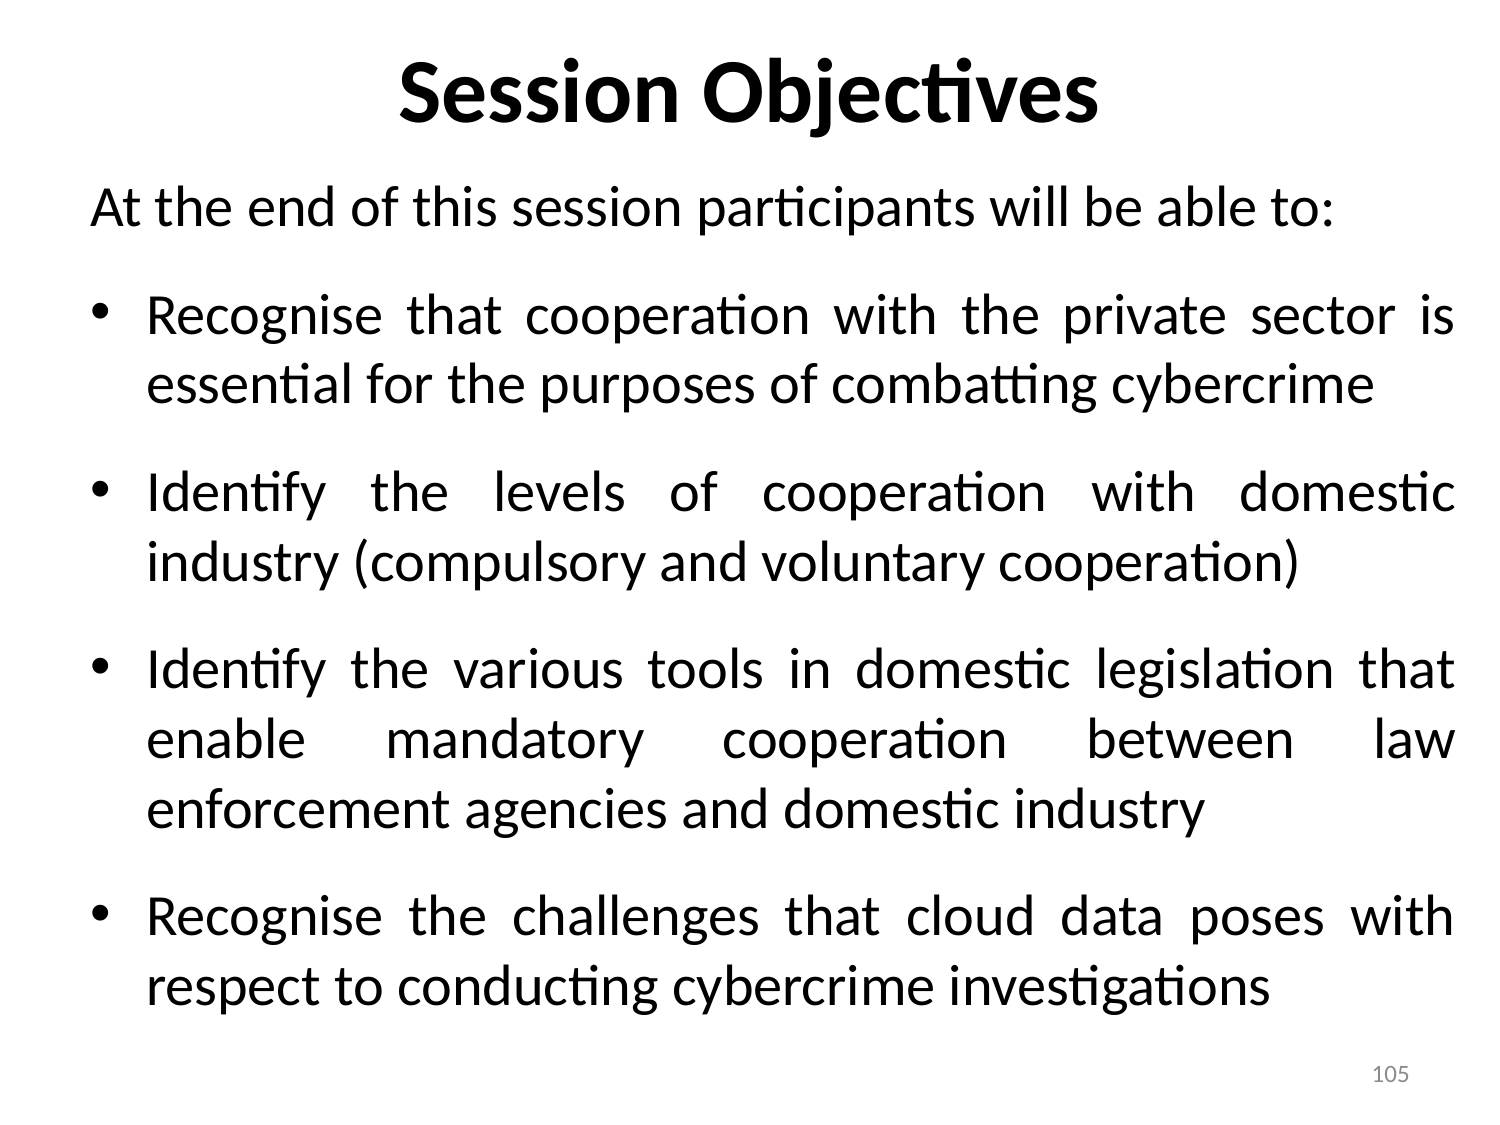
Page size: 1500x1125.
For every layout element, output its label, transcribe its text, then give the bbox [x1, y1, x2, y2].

title Session Objectives [75, 23, 1425, 151]
slide_number 105 [1074, 1042, 1425, 1103]
list At the end of this session participants will be able to: Recognise that cooperation with the private sector is essential for the purposes of combatting cybercrime Identify the levels of cooperation with domestic industry (compulsory and voluntary cooperation) Identify the various tools in domestic legislation that enable mandatory cooperation between law enforcement agencies and domestic industry Recognise the challenges that cloud data poses with respect to conducting cybercrime investigations [75, 160, 1472, 1062]
